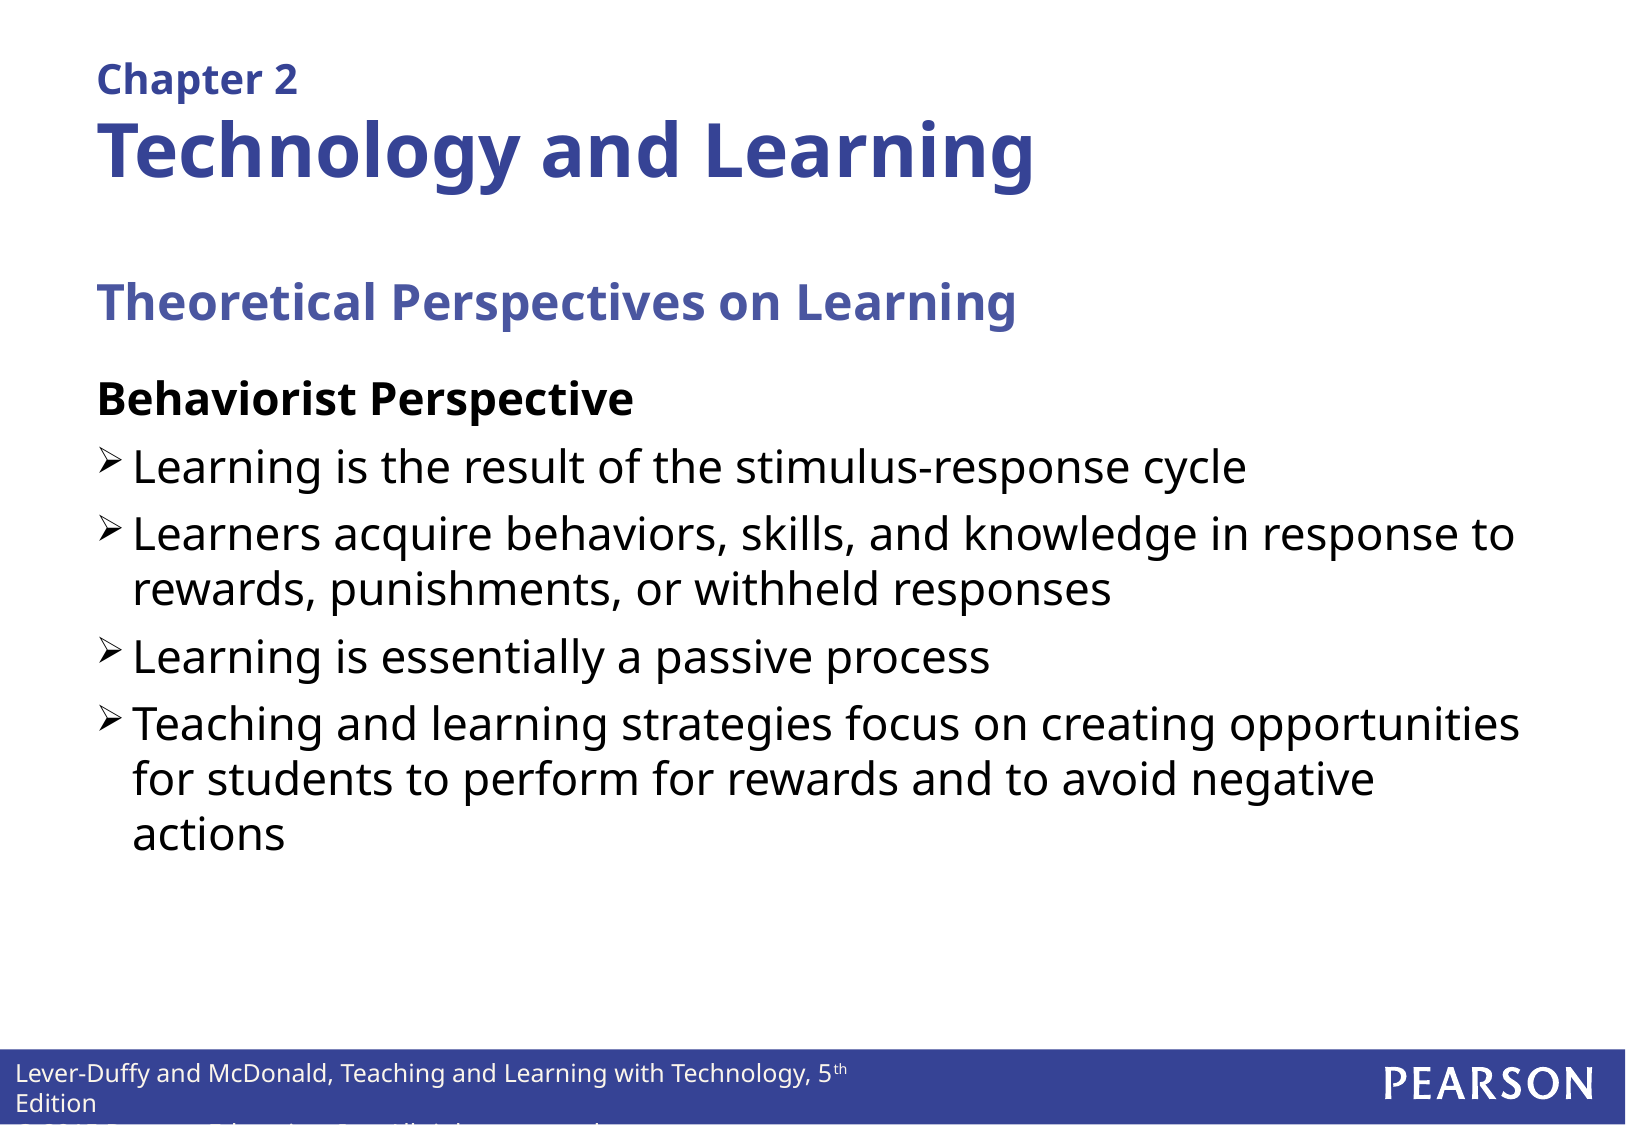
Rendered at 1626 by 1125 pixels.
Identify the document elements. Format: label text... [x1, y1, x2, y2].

title Chapter 2 Technology and Learning [81, 45, 1544, 233]
list Theoretical Perspectives on Learning Behaviorist Perspective Learning is the result of the stimulus-response cycle Learners acquire behaviors, skills, and knowledge in response to rewards, punishments, or withheld responses Learning is essentially a passive process Teaching and learning strategies focus on creating opportunities for students to perform for rewards and to avoid negative actions [81, 262, 1544, 1005]
